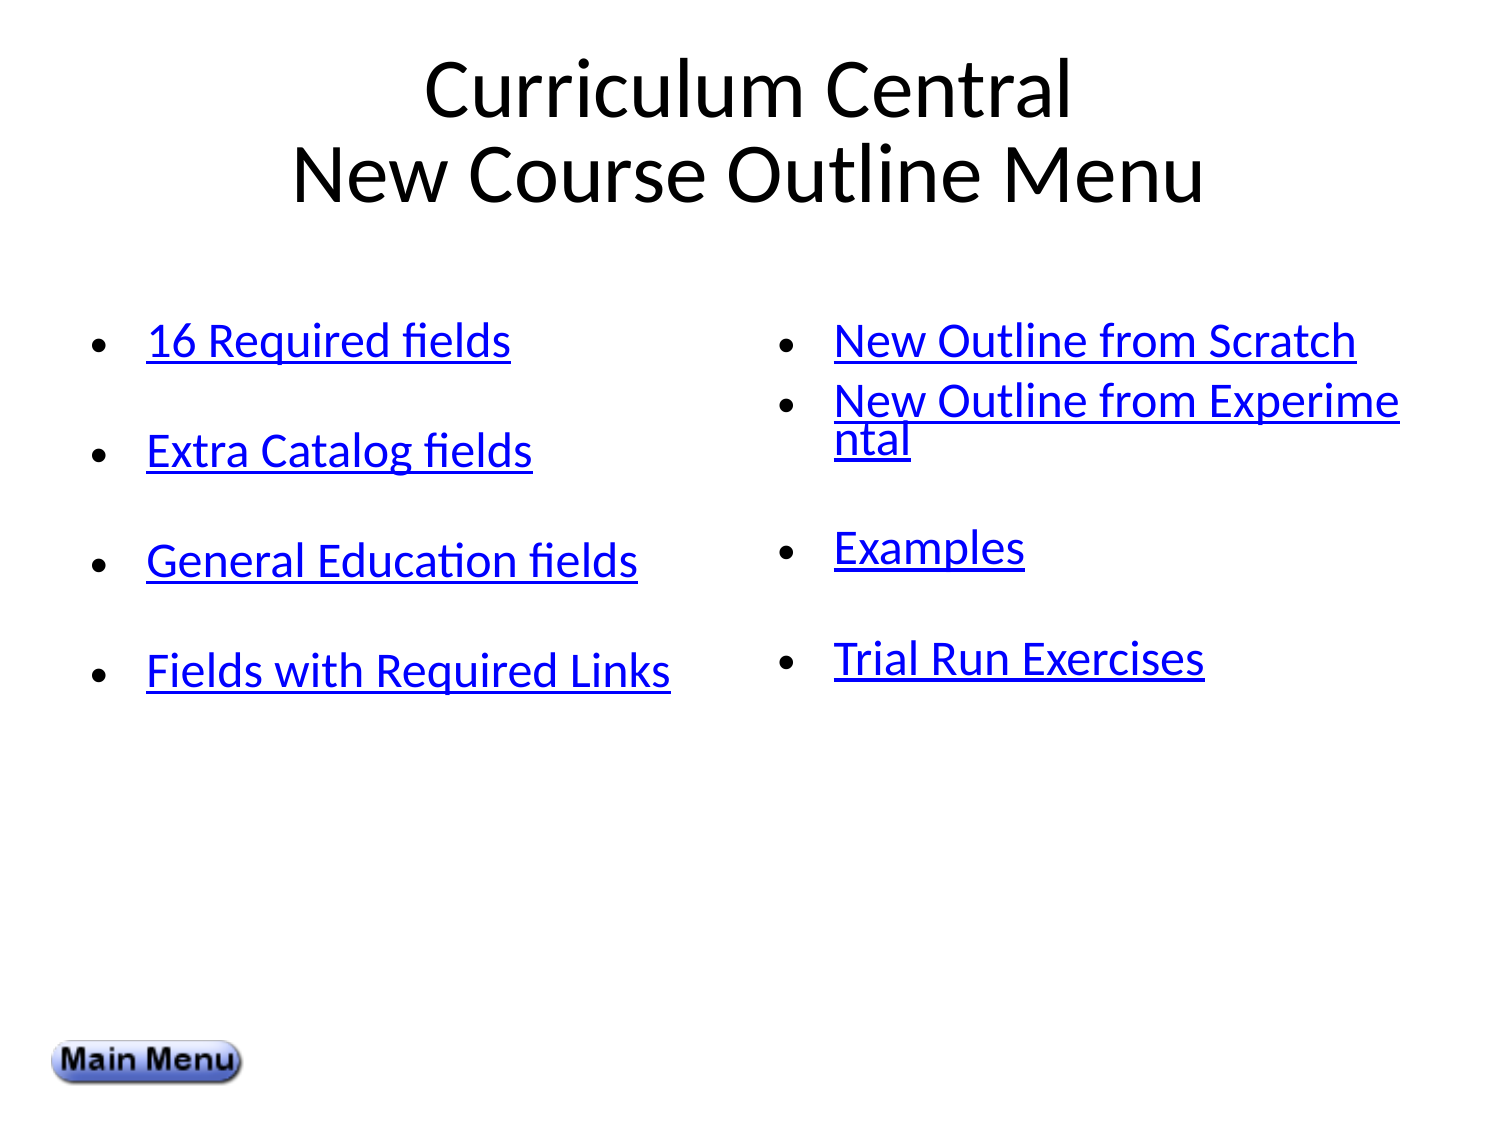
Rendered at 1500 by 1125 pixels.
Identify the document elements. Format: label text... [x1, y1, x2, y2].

picture [50, 1039, 248, 1090]
list 16 Required fields Extra Catalog fields General Education fields Fields with Required Links [75, 262, 738, 1005]
list New Outline from Scratch New Outline from Experimental Examples Trial Run Exercises [762, 262, 1425, 1005]
title Curriculum Central New Course Outline Menu [75, 45, 1425, 233]
